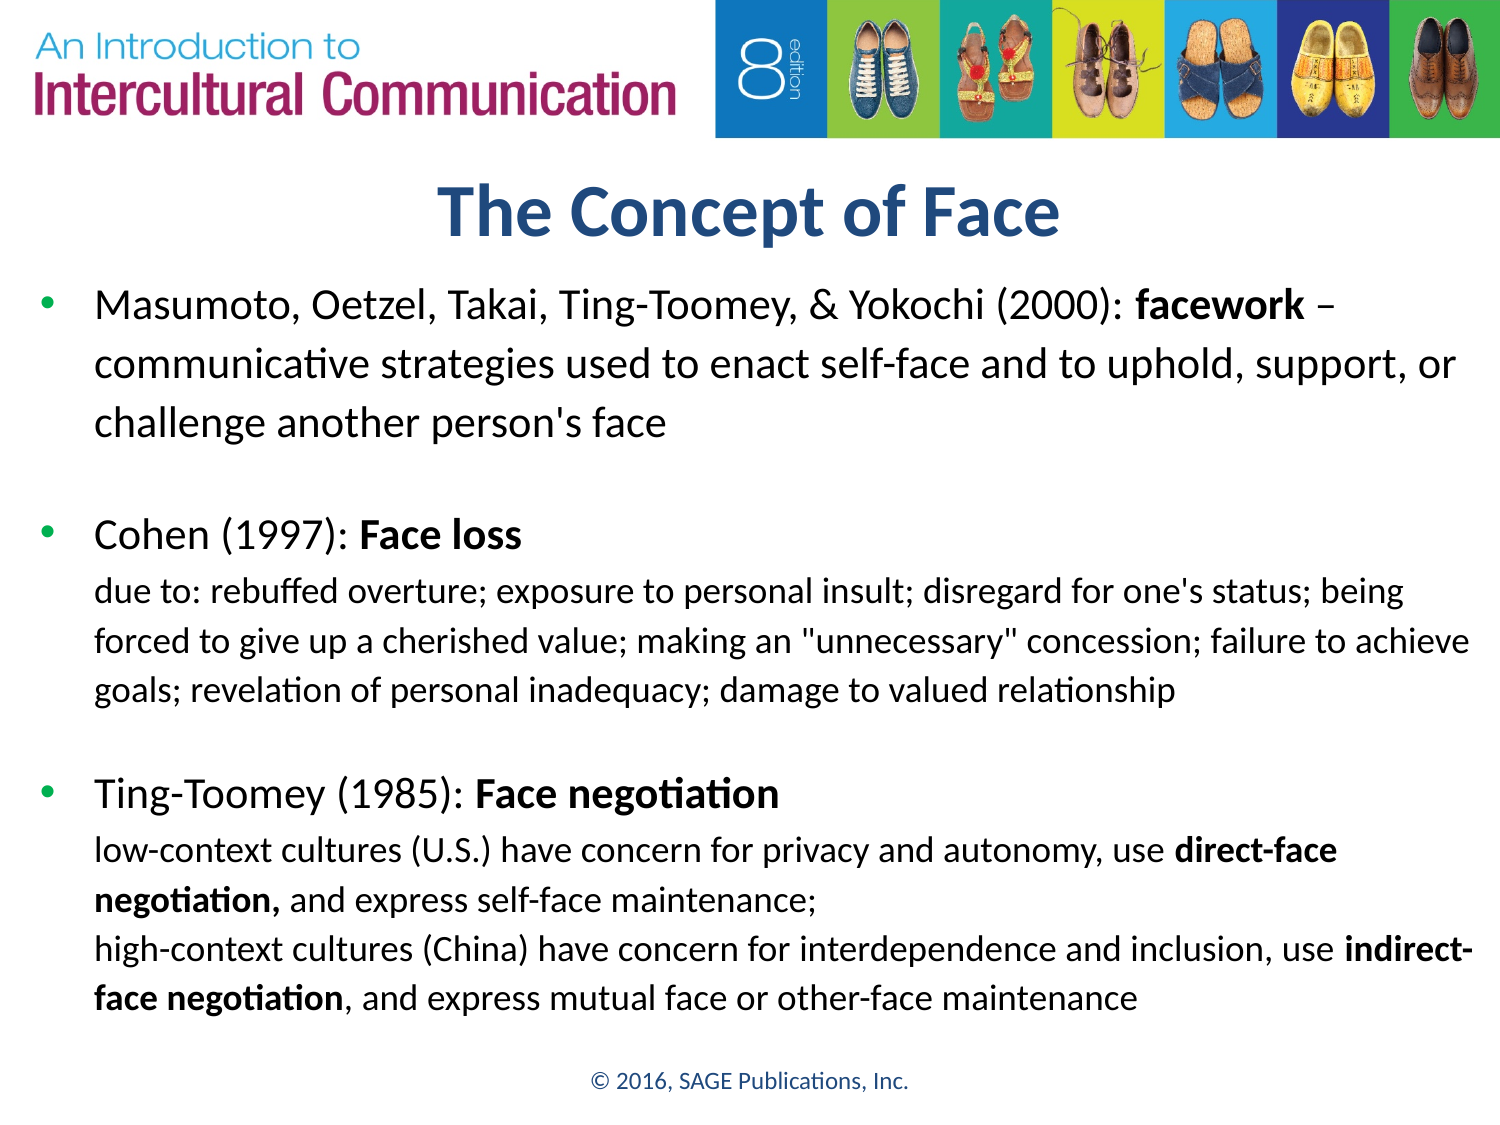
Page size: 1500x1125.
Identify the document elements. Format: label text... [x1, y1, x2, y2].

picture [0, 263, 1500, 1125]
list Masumoto, Oetzel, Takai, Ting-Toomey, & Yokochi (2000): facework – communicative strategies used to enact self-face and to uphold, support, or challenge another person's face Cohen (1997): Face loss due to: rebuffed overture; exposure to personal insult; disregard for one's status; being forced to give up a cherished value; making an "unnecessary" concession; failure to achieve goals; revelation of personal inadequacy; damage to valued relationship Ting-Toomey (1985): Face negotiation low-context cultures (U.S.) have concern for privacy and autonomy, use direct-face negotiation, and express self-face maintenance; high-context cultures (China) have concern for interdependence and inclusion, use indirect-face negotiation, and express mutual face or other-face maintenance [24, 262, 1500, 1038]
picture [0, 0, 1500, 149]
title The Concept of Face [0, 149, 1500, 263]
footer © 2016, SAGE Publications, Inc. [512, 1050, 988, 1110]
